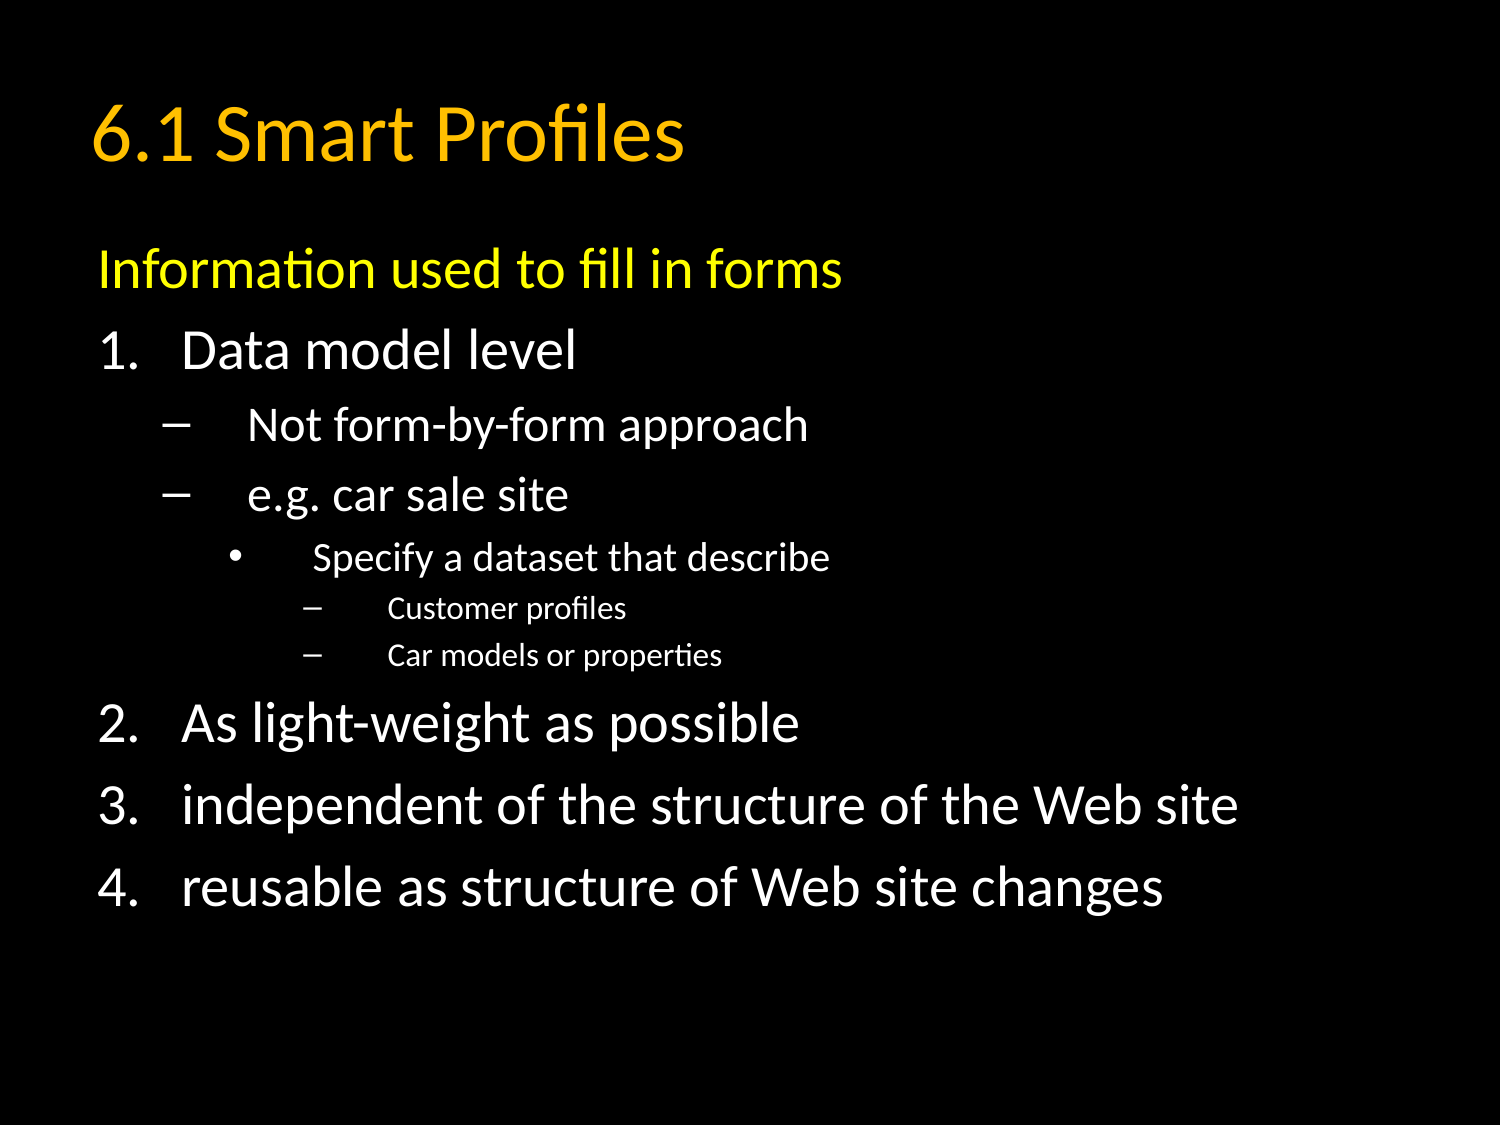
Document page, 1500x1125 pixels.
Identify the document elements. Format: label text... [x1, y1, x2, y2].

title 6.1 Smart Profiles [75, 45, 1425, 211]
list Information used to fill in forms Data model level Not form-by-form approach e.g. car sale site Specify a dataset that describe Customer profiles Car models or properties As light-weight as possible independent of the structure of the Web site reusable as structure of Web site changes [82, 222, 1454, 1032]
